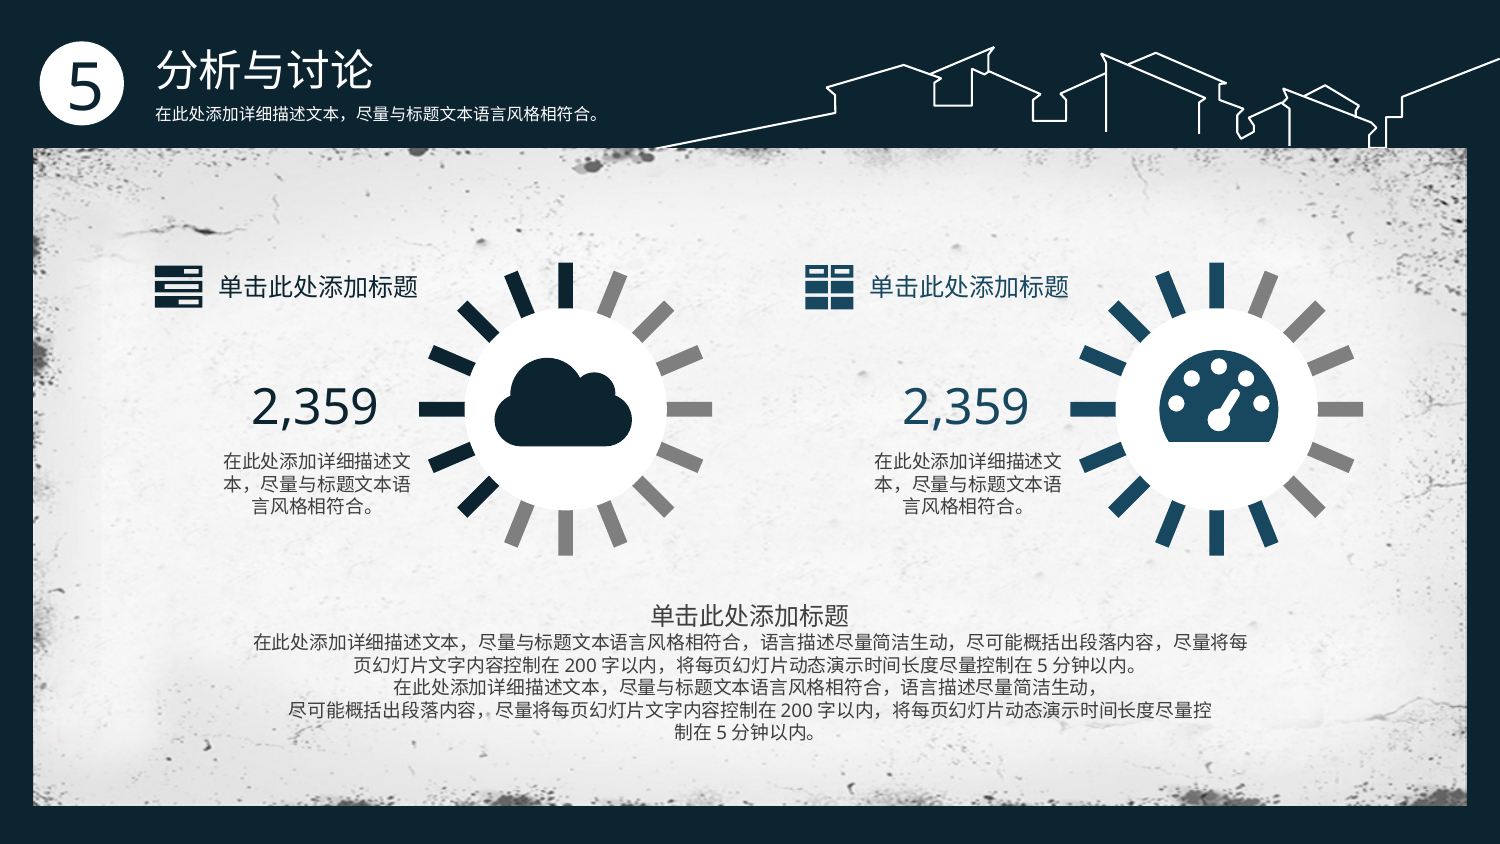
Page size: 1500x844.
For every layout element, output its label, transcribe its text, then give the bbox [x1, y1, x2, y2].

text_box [1070, 262, 1364, 556]
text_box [554, 46, 1500, 169]
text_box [140, 35, 637, 132]
text_box 5 [39, 41, 124, 126]
text_box [17, 7, 1483, 149]
picture [33, 148, 1467, 806]
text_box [419, 262, 713, 556]
